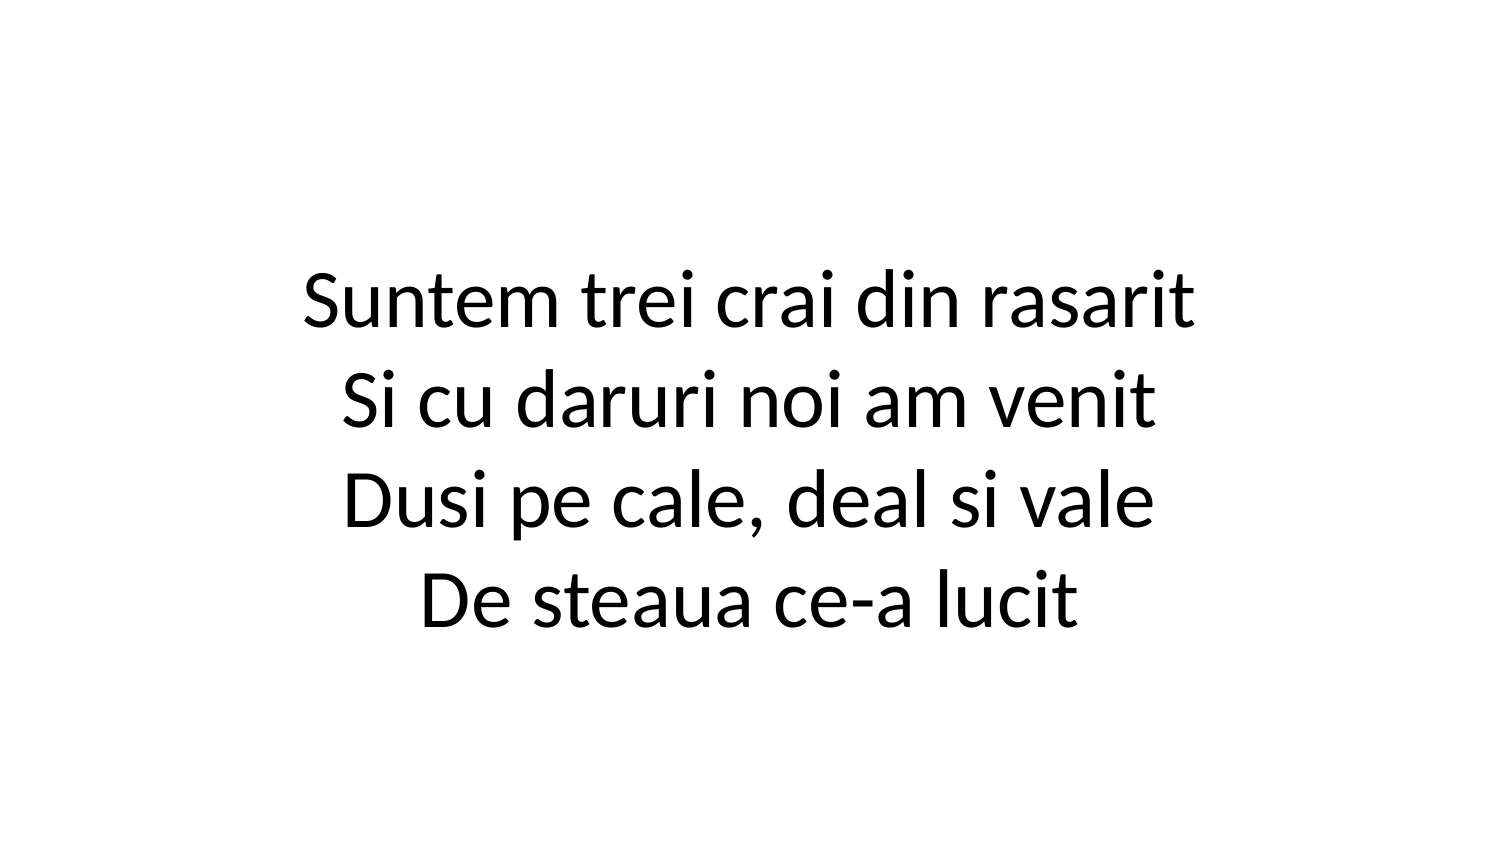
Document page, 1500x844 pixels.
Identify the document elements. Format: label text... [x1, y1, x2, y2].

text_box Suntem trei crai din rasarit Si cu daruri noi am venit Dusi pe cale, deal si vale De steaua ce-a lucit [287, 192, 1213, 652]
